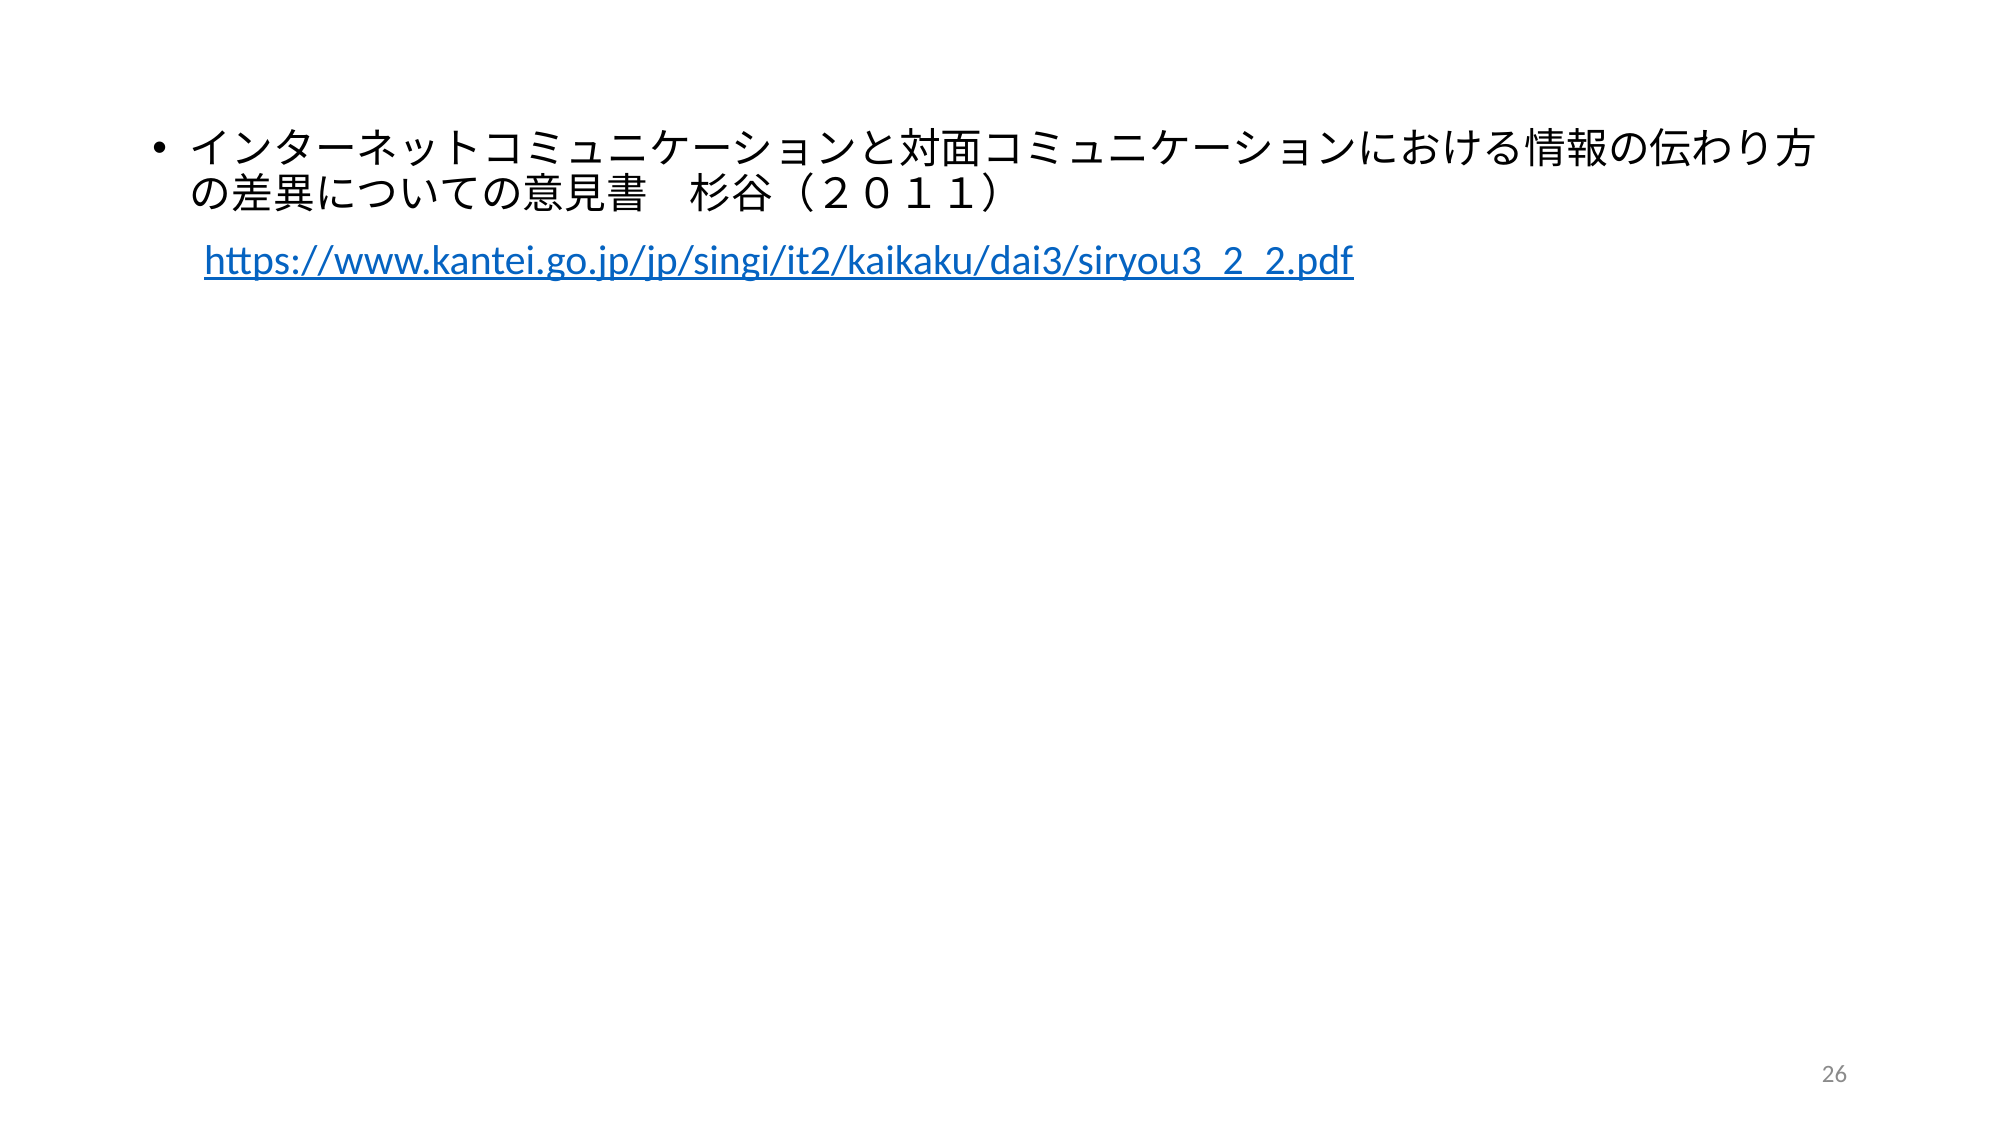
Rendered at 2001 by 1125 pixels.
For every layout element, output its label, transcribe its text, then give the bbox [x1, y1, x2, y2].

slide_number 26 [1412, 1042, 1863, 1103]
list インターネットコミュニケーションと対面コミュニケーションにおける情報の伝わり方の差異についての意見書 杉谷（２０１１） https://www.kantei.go.jp/jp/singi/it2/kaikaku/dai3/siryou3_2_2.pdf [137, 120, 1863, 1014]
